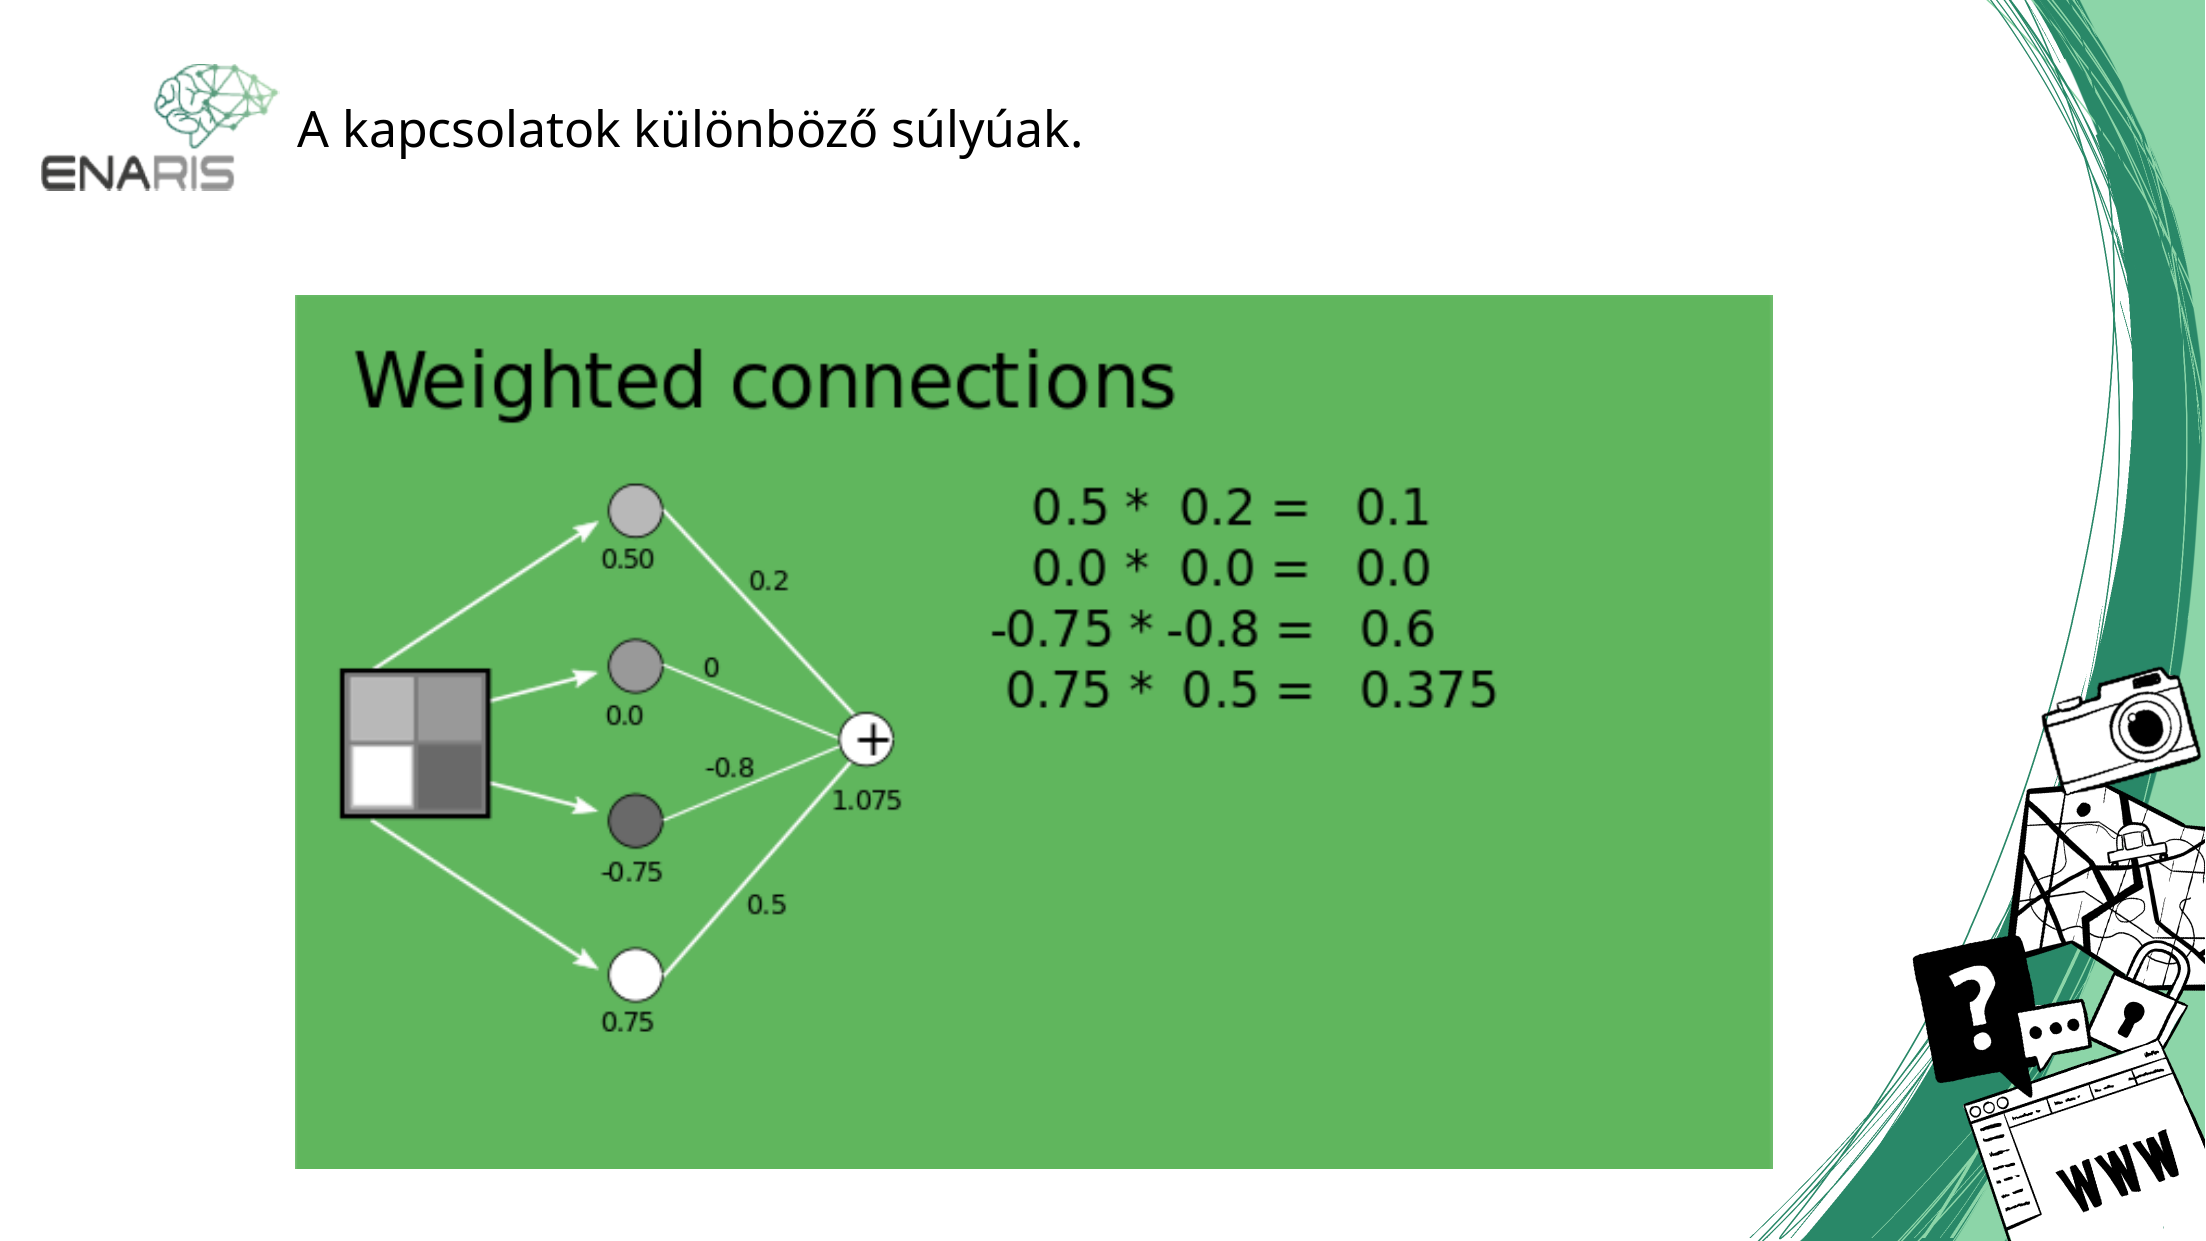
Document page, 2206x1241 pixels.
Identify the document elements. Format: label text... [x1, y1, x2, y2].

picture [294, 0, 2205, 1241]
picture [41, 64, 280, 191]
title A kapcsolatok különböző súlyúak. [295, 95, 1773, 295]
